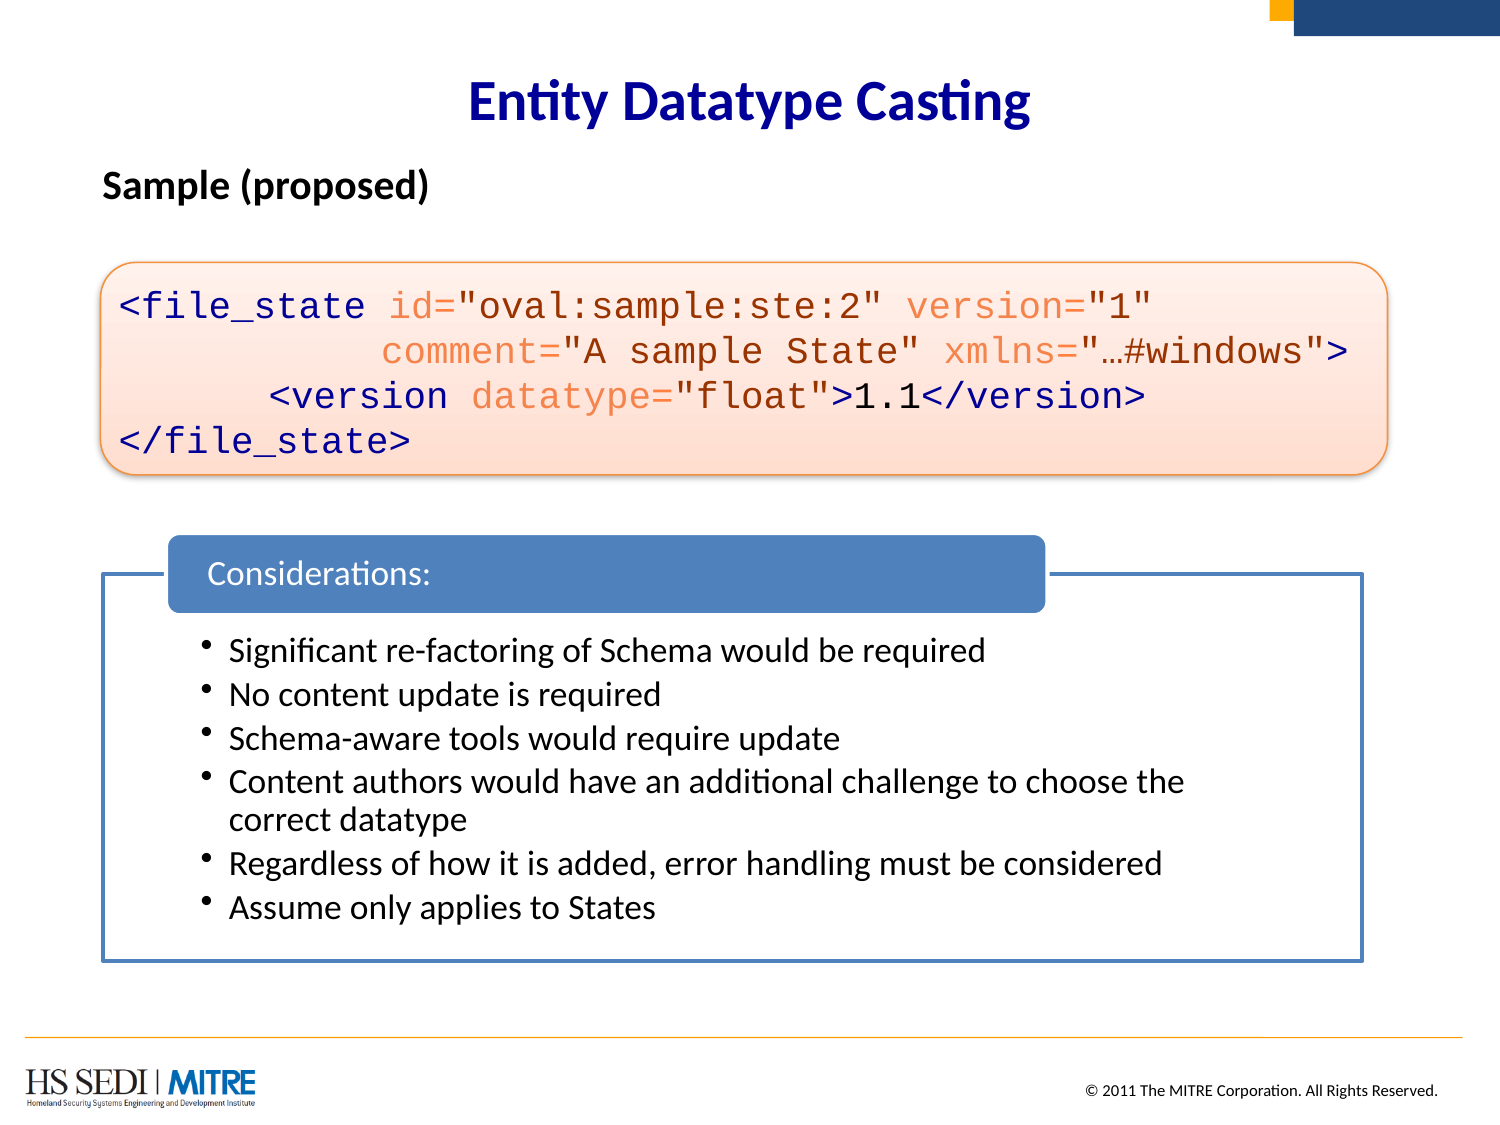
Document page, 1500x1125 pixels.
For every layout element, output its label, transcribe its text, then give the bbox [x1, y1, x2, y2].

text_box Sample (proposed) [87, 149, 1300, 250]
text_box [109, 261, 1389, 464]
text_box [102, 530, 1363, 963]
text_box <file_state id="oval:sample:ste:2" version="1" comment="A sample State" xmlns="…#windows"> <version datatype="float">1.1</version> </file_state> [103, 273, 1379, 469]
text_box [99, 282, 103, 455]
picture [20, 1058, 271, 1122]
title Entity Datatype Casting [43, 62, 1457, 151]
text_box [115, 469, 1373, 476]
